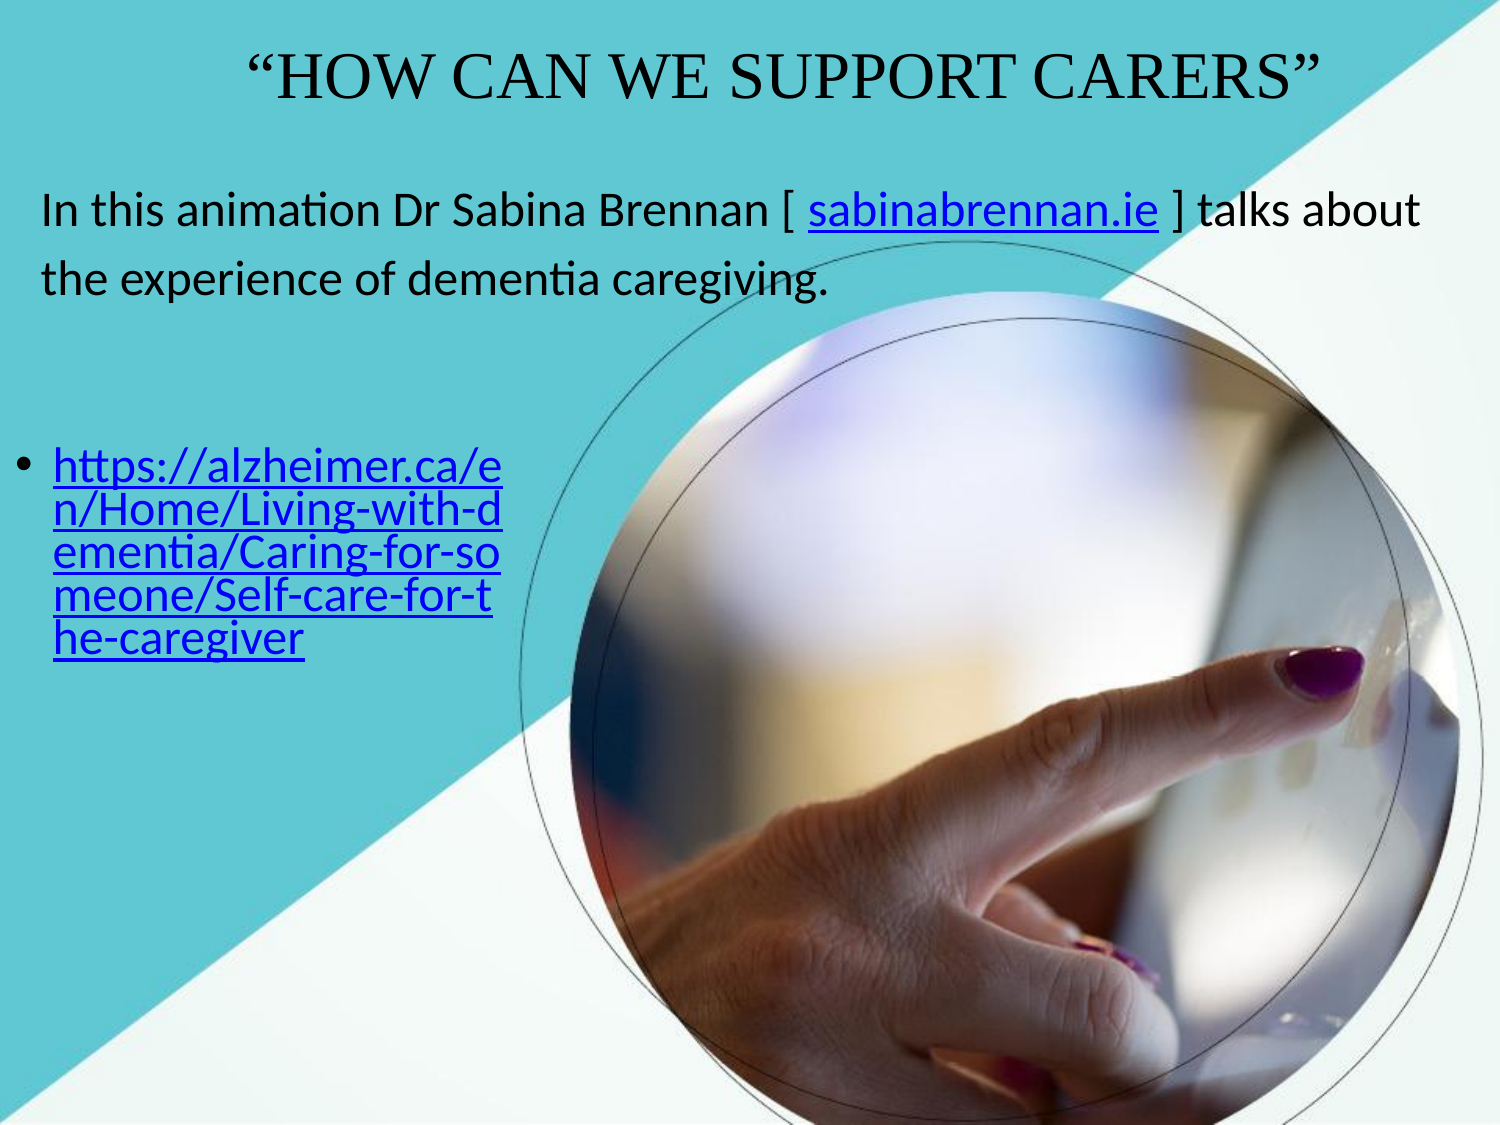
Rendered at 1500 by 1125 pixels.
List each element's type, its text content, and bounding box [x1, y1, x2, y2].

text_box In this animation Dr Sabina Brennan [ sabinabrennan.ie ] talks about the experience of dementia caregiving. [25, 160, 1475, 314]
text_box https://alzheimer.ca/en/Home/Living-with-dementia/Caring-for-someone/Self-care-for-the-caregiver [0, 365, 520, 501]
text_box “HOW CAN WE SUPPORT CARERS” [205, 24, 1364, 120]
picture [0, 0, 1500, 1125]
